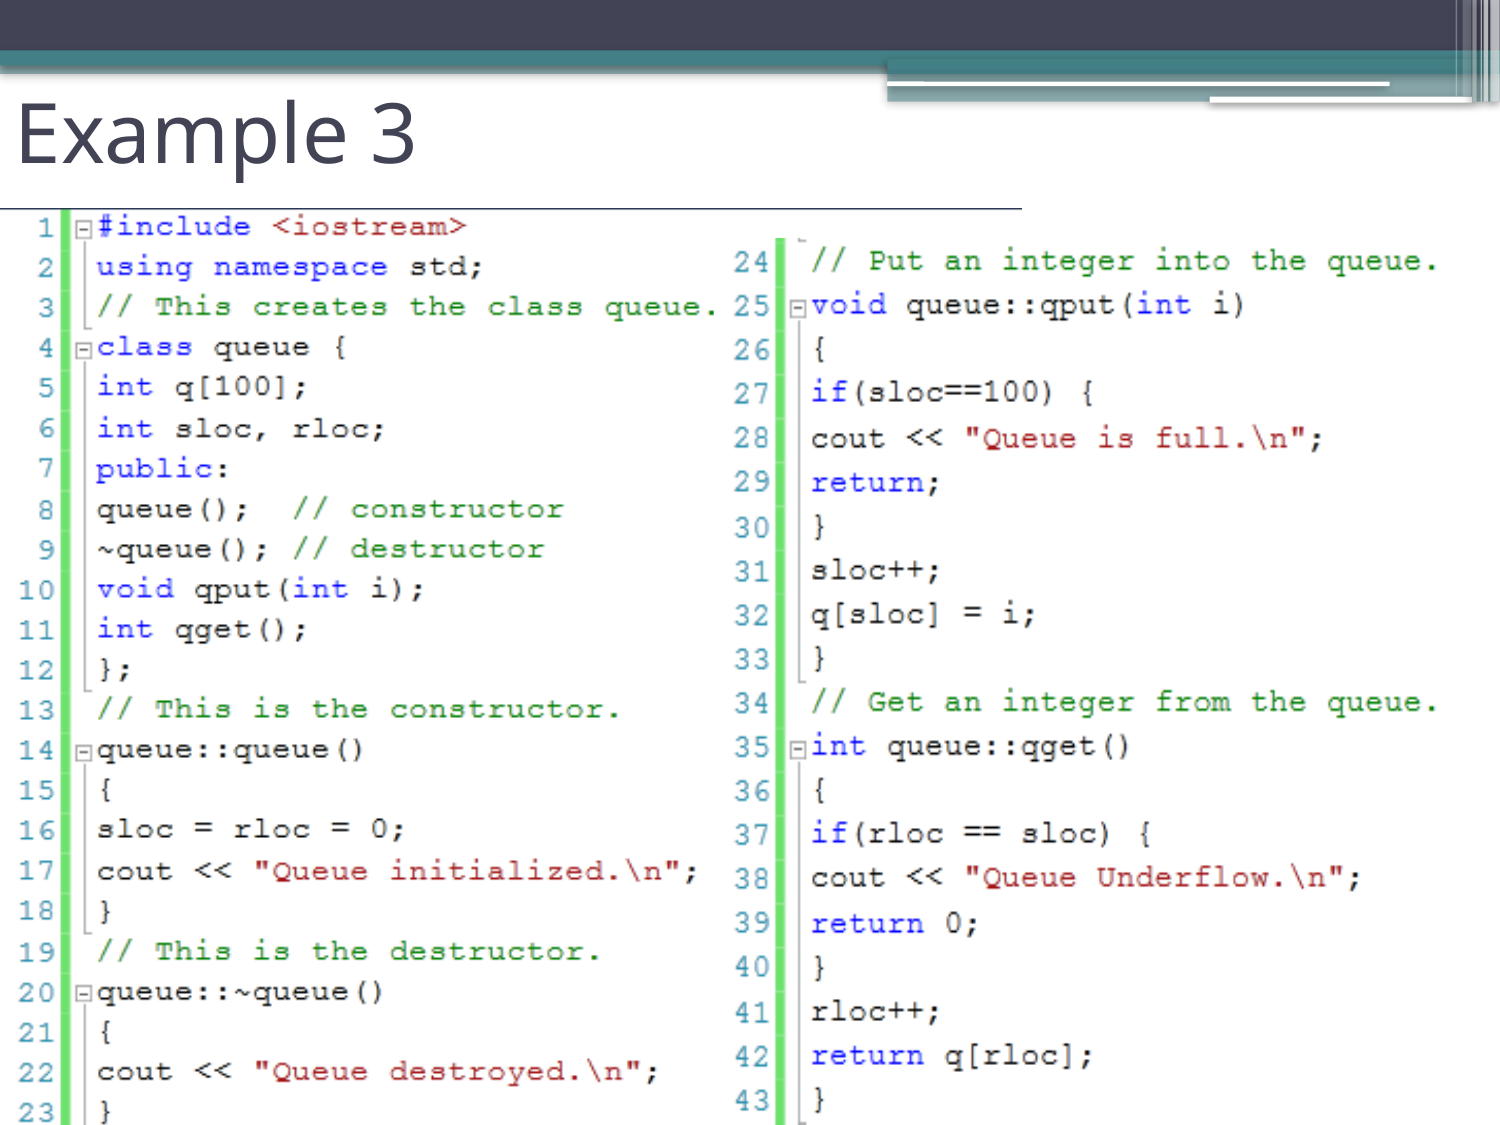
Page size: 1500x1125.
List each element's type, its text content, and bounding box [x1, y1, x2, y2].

picture [714, 238, 1463, 1125]
title Example 3 [0, 42, 1350, 218]
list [0, 207, 1022, 1125]
